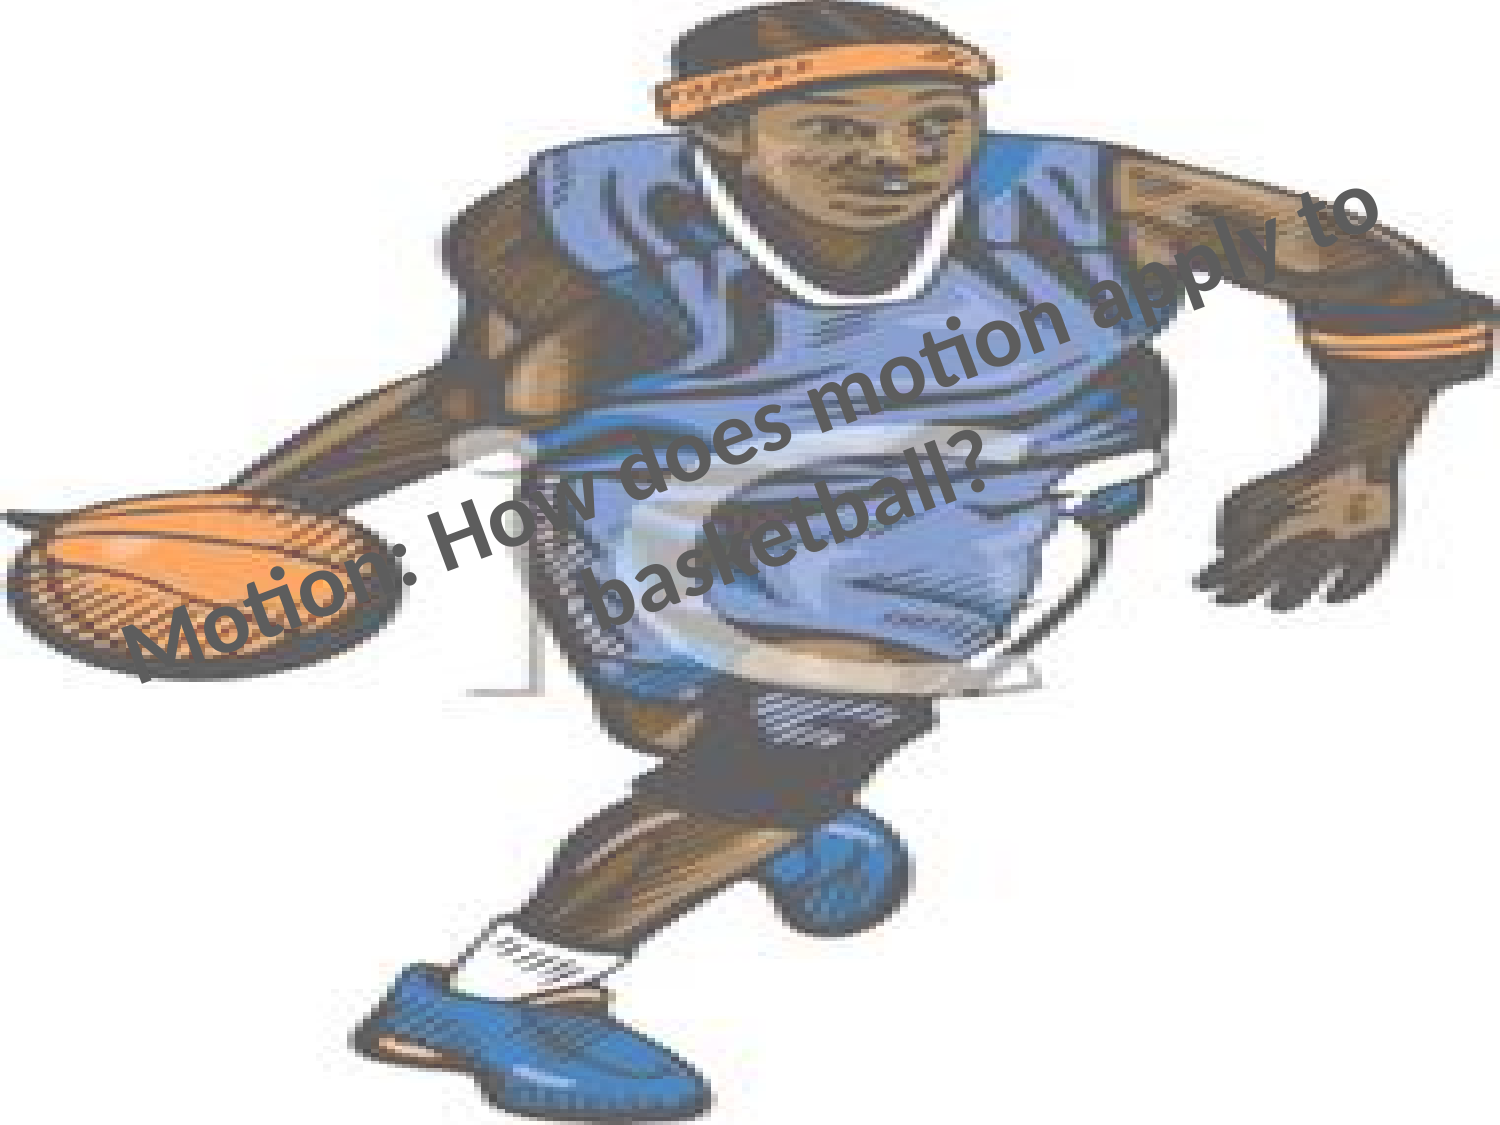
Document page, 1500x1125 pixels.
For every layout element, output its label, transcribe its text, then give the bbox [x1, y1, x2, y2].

title Motion: How does motion apply to basketball? [35, 75, 1500, 870]
